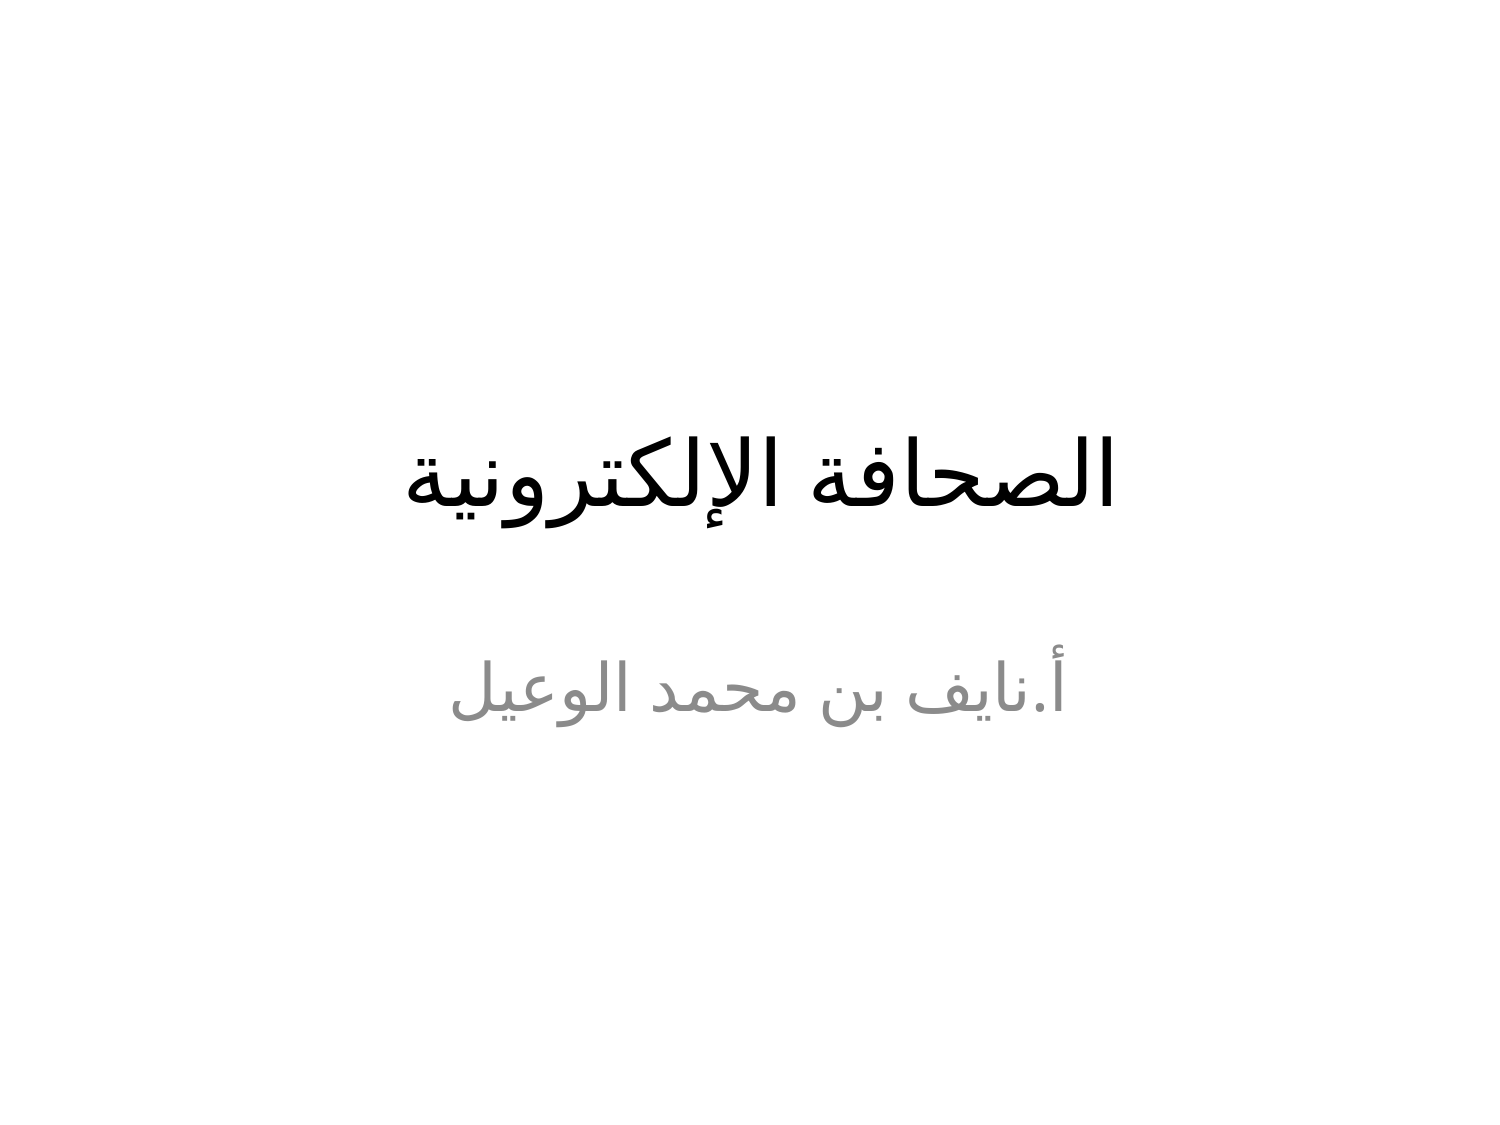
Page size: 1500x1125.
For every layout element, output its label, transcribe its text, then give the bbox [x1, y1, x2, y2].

subtitle أ.نايف بن محمد الوعيل [225, 637, 1275, 925]
title الصحافة الإلكترونية [112, 349, 1388, 591]
